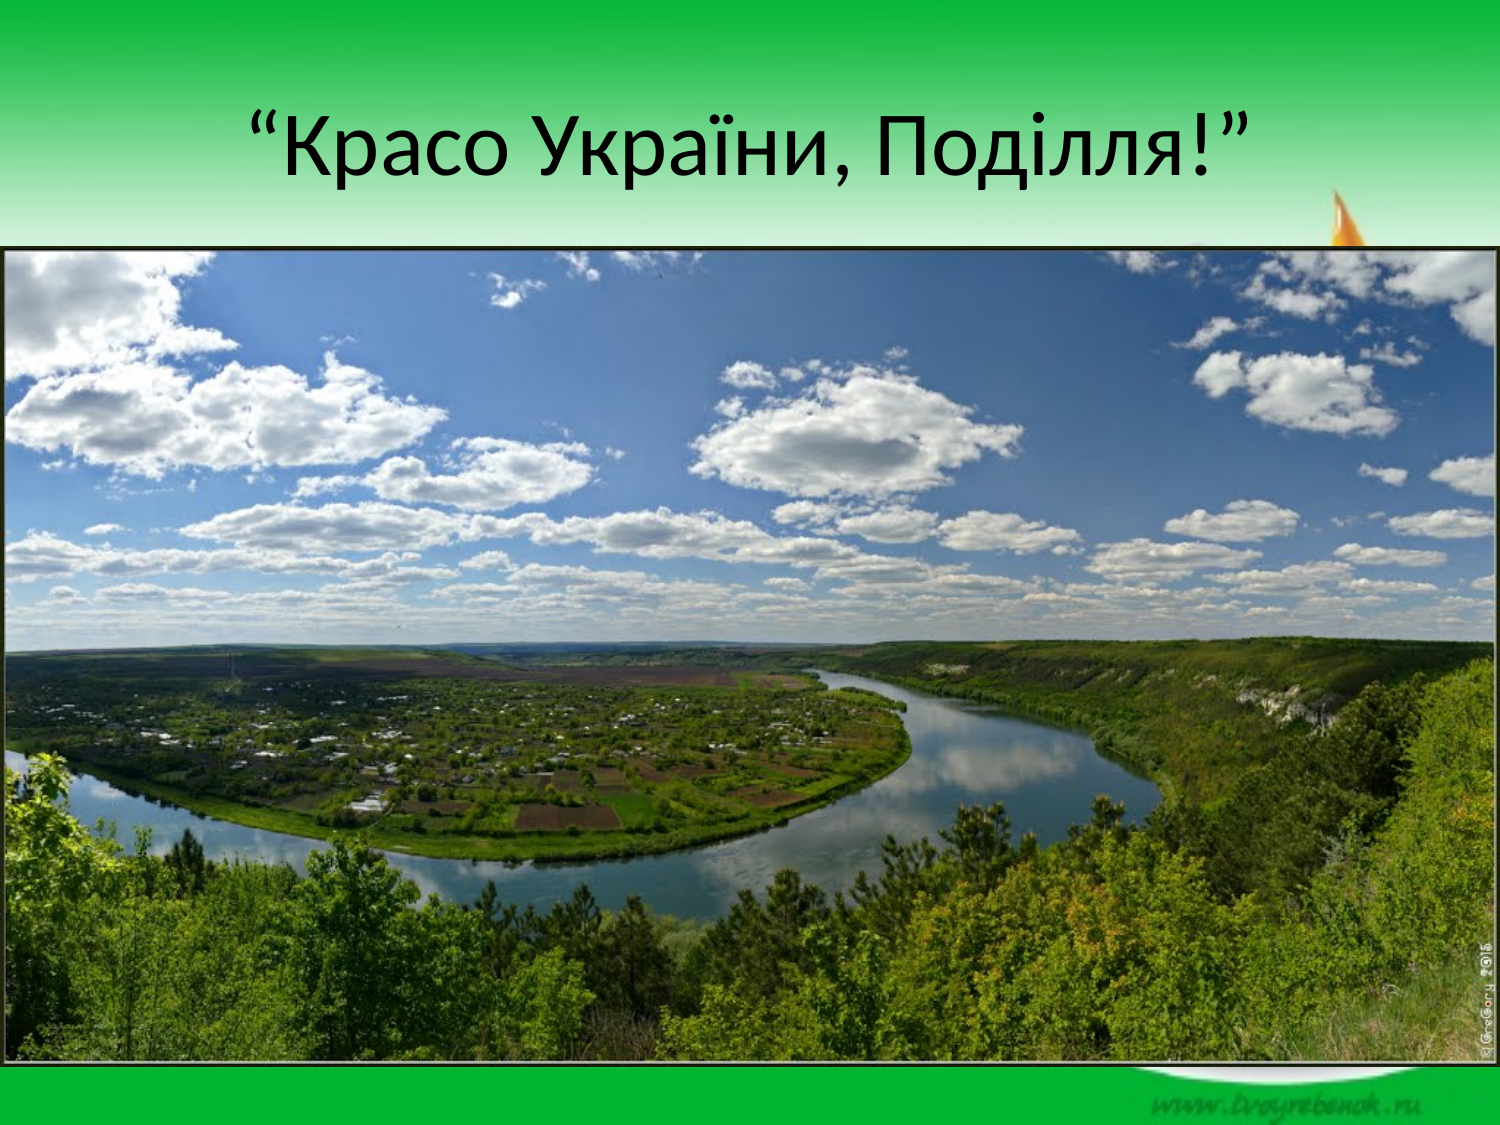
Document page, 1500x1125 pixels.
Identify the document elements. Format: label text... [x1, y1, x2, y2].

picture [0, 1067, 1500, 1125]
picture [0, 0, 1500, 245]
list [0, 245, 1500, 1067]
title “Красо України, Поділля!” [75, 45, 1425, 233]
